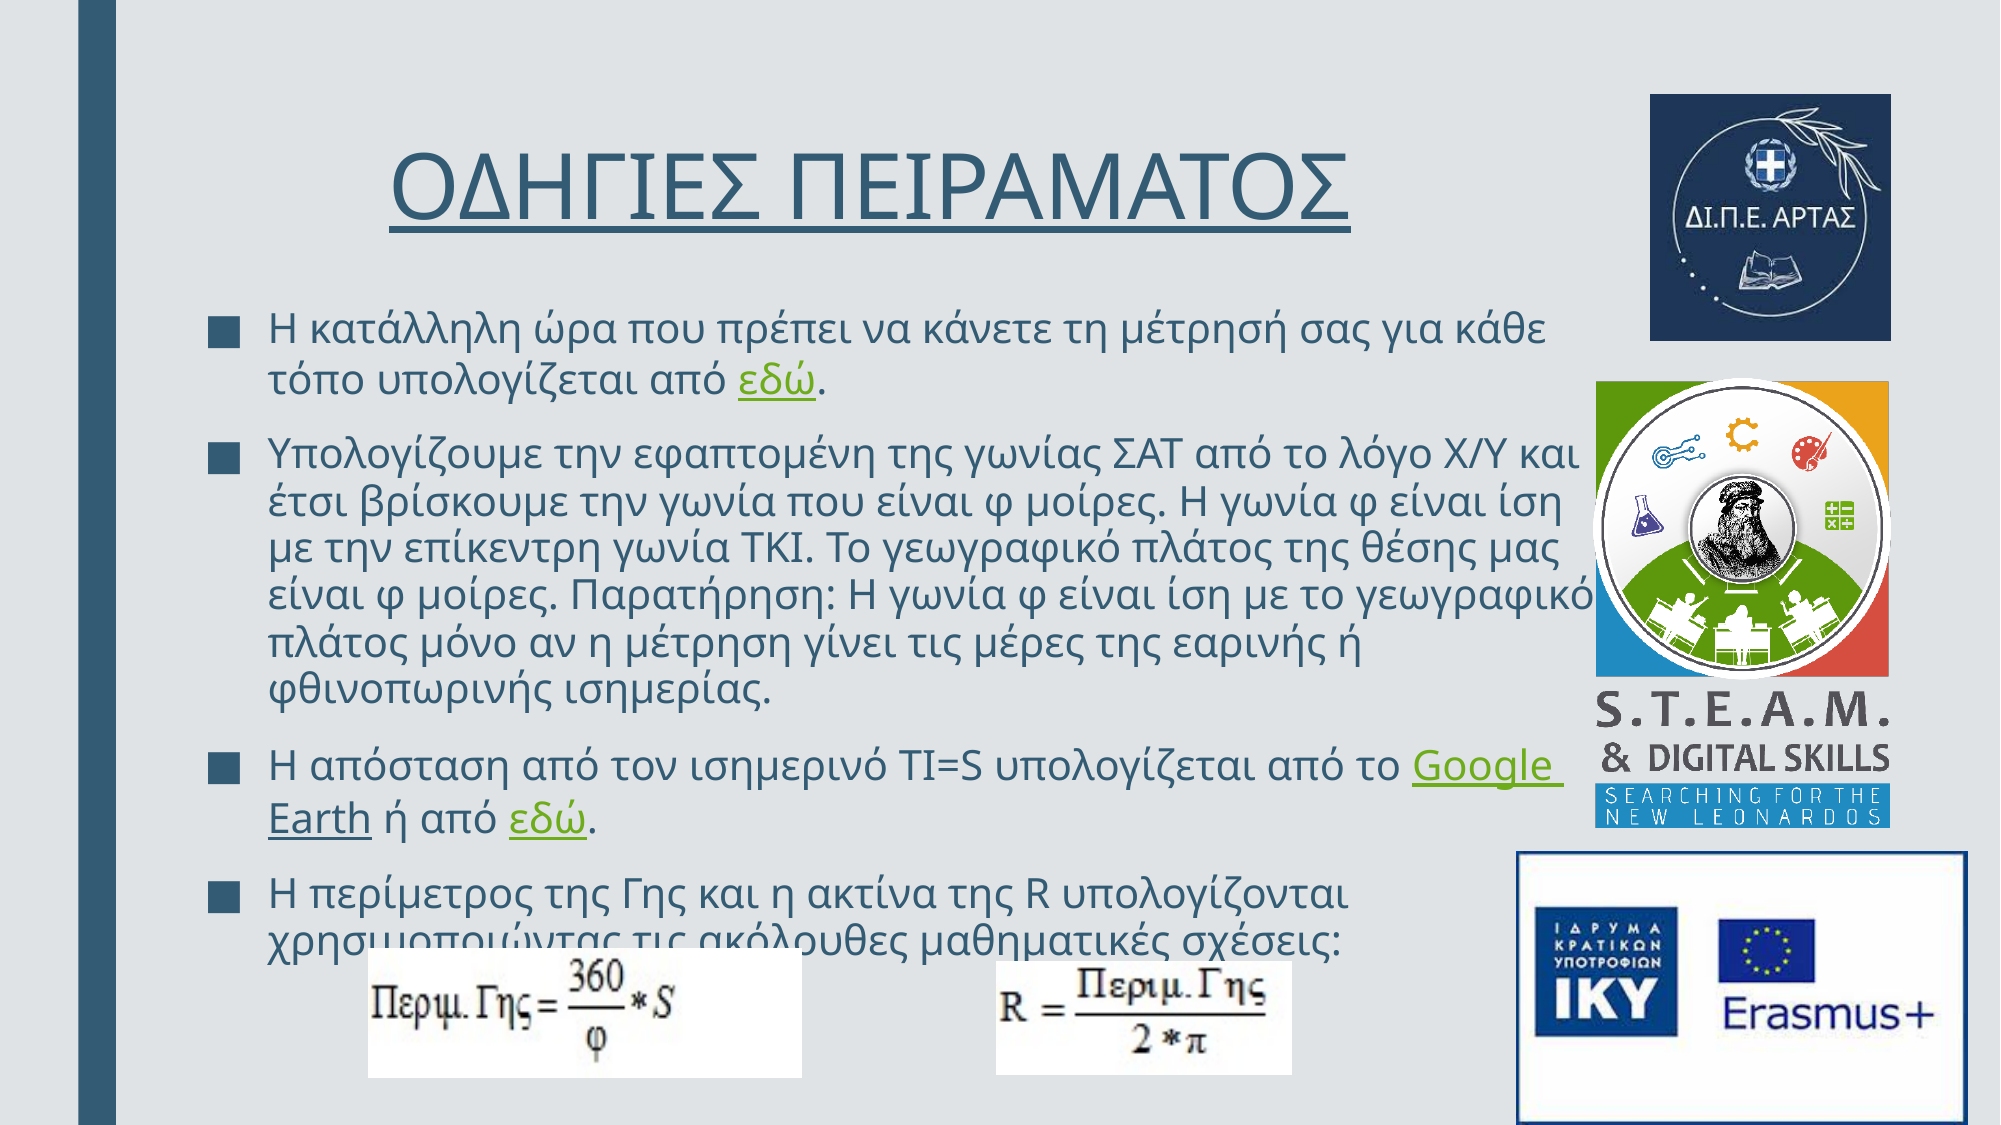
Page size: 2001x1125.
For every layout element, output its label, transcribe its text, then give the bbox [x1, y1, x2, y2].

picture [1650, 94, 1891, 341]
list Η κατάλληλη ώρα που πρέπει να κάνετε τη μέτρησή σας για κάθε τόπο υπολογίζεται από εδώ. Υπολογίζουμε την εφαπτομένη της γωνίας ΣΑΤ από το λόγο Χ/Y και έτσι βρίσκουμε την γωνία που είναι φ μοίρες. Η γωνία φ είναι ίση με την επίκεντρη γωνία ΤΚΙ. Το γεωγραφικό πλάτος της θέσης μας είναι φ μοίρες. Παρατήρηση: Η γωνία φ είναι ίση με το γεωγραφικό πλάτος μόνο αν η μέτρηση γίνει τις μέρες της εαρινής ή φθινοπωρινής ισημερίας. Η απόσταση από τον ισημερινό ΤΙ=S υπολογίζεται από το Google Earth ή από εδώ. Η περίμετρος της Γης και η ακτίνα της R υπολογίζονται χρησιμοποιώντας τις ακόλουθες μαθηματικές σχέσεις: [189, 298, 1627, 1043]
title ΟΔΗΓΙΕΣ ΠΕΙΡΑΜΑΤΟΣ [373, 133, 1650, 253]
picture [368, 948, 802, 1078]
picture [1593, 378, 1891, 828]
picture [1516, 851, 1968, 1125]
picture [996, 961, 1292, 1075]
